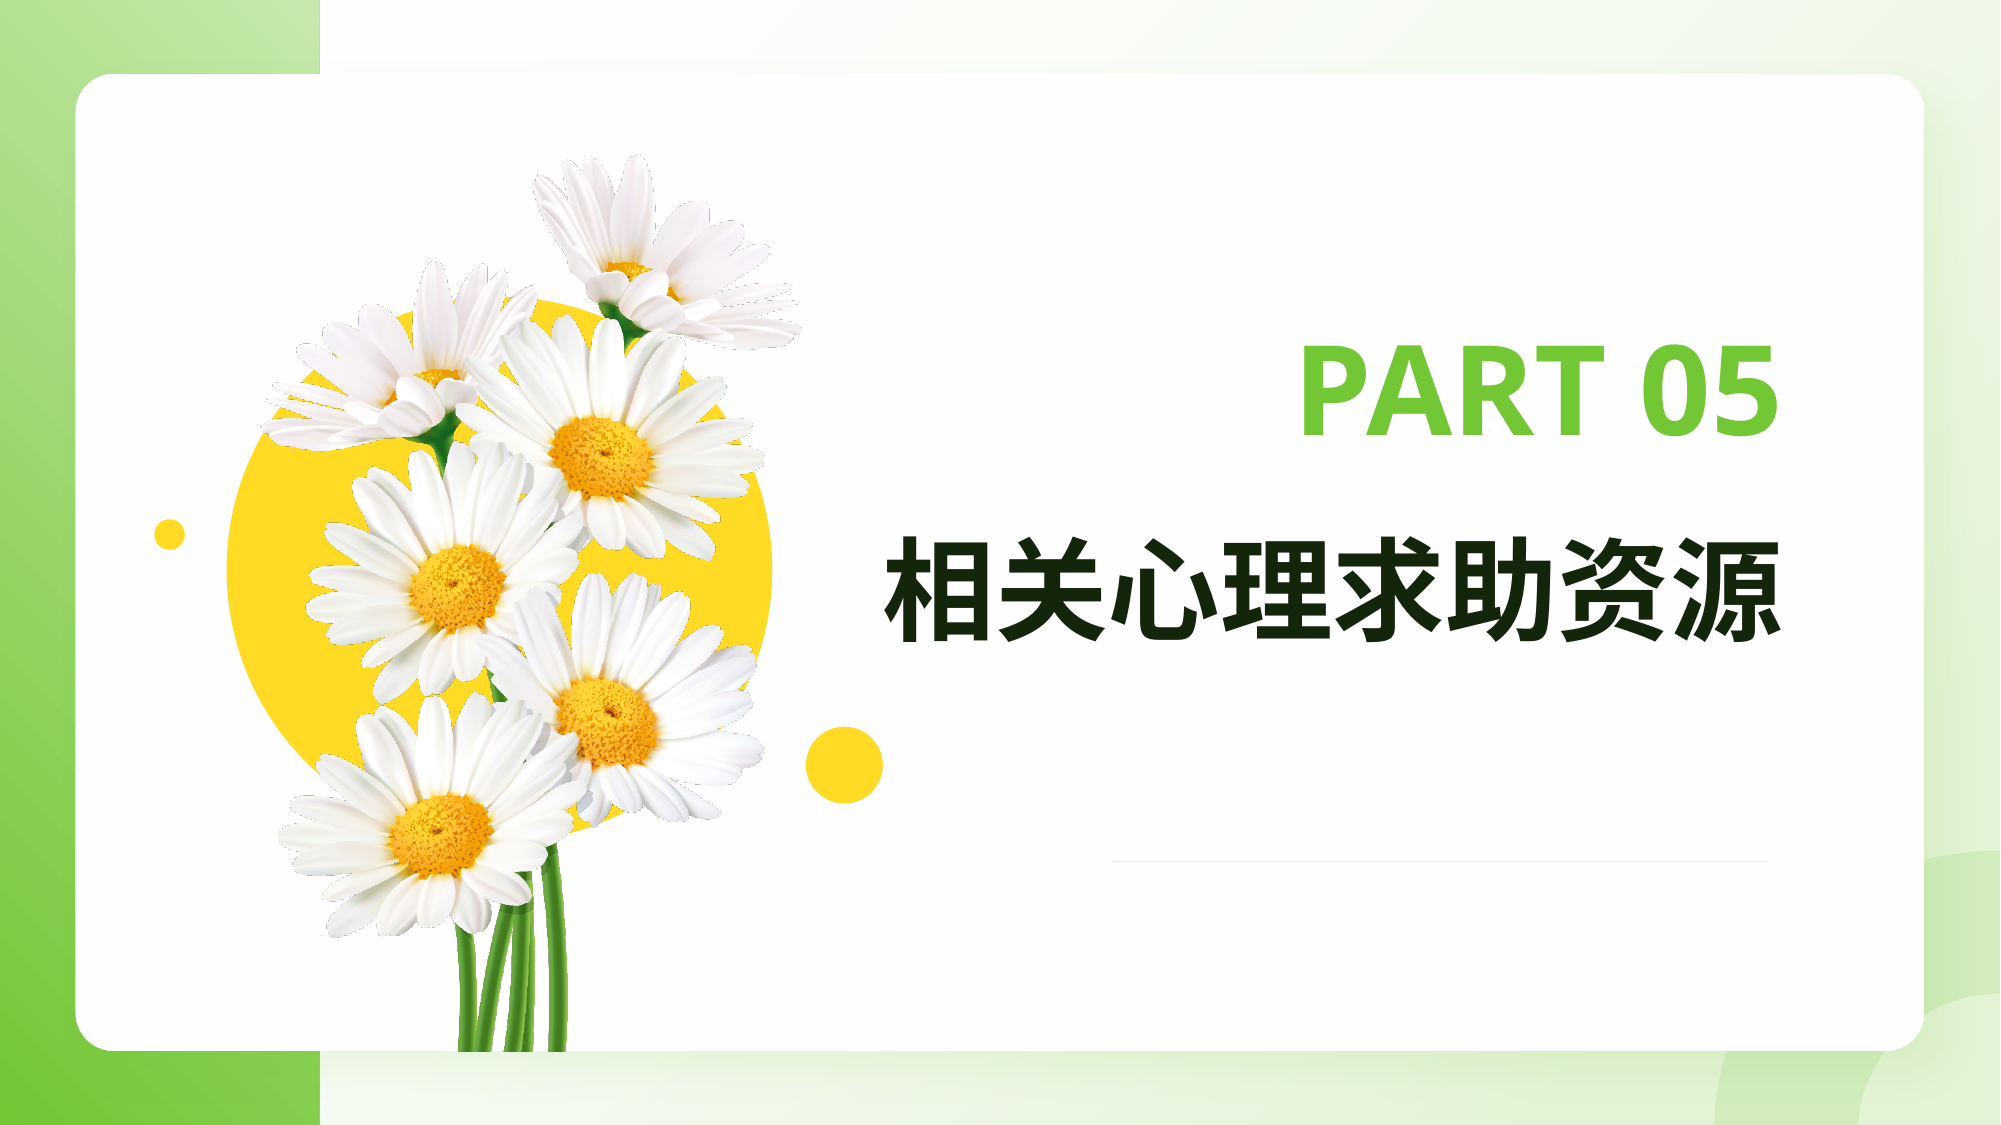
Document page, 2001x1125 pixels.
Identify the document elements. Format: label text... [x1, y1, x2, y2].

title 相关心理求助资源 [684, 519, 1783, 859]
list PART 05 [1032, 190, 1783, 461]
picture [260, 154, 802, 1052]
